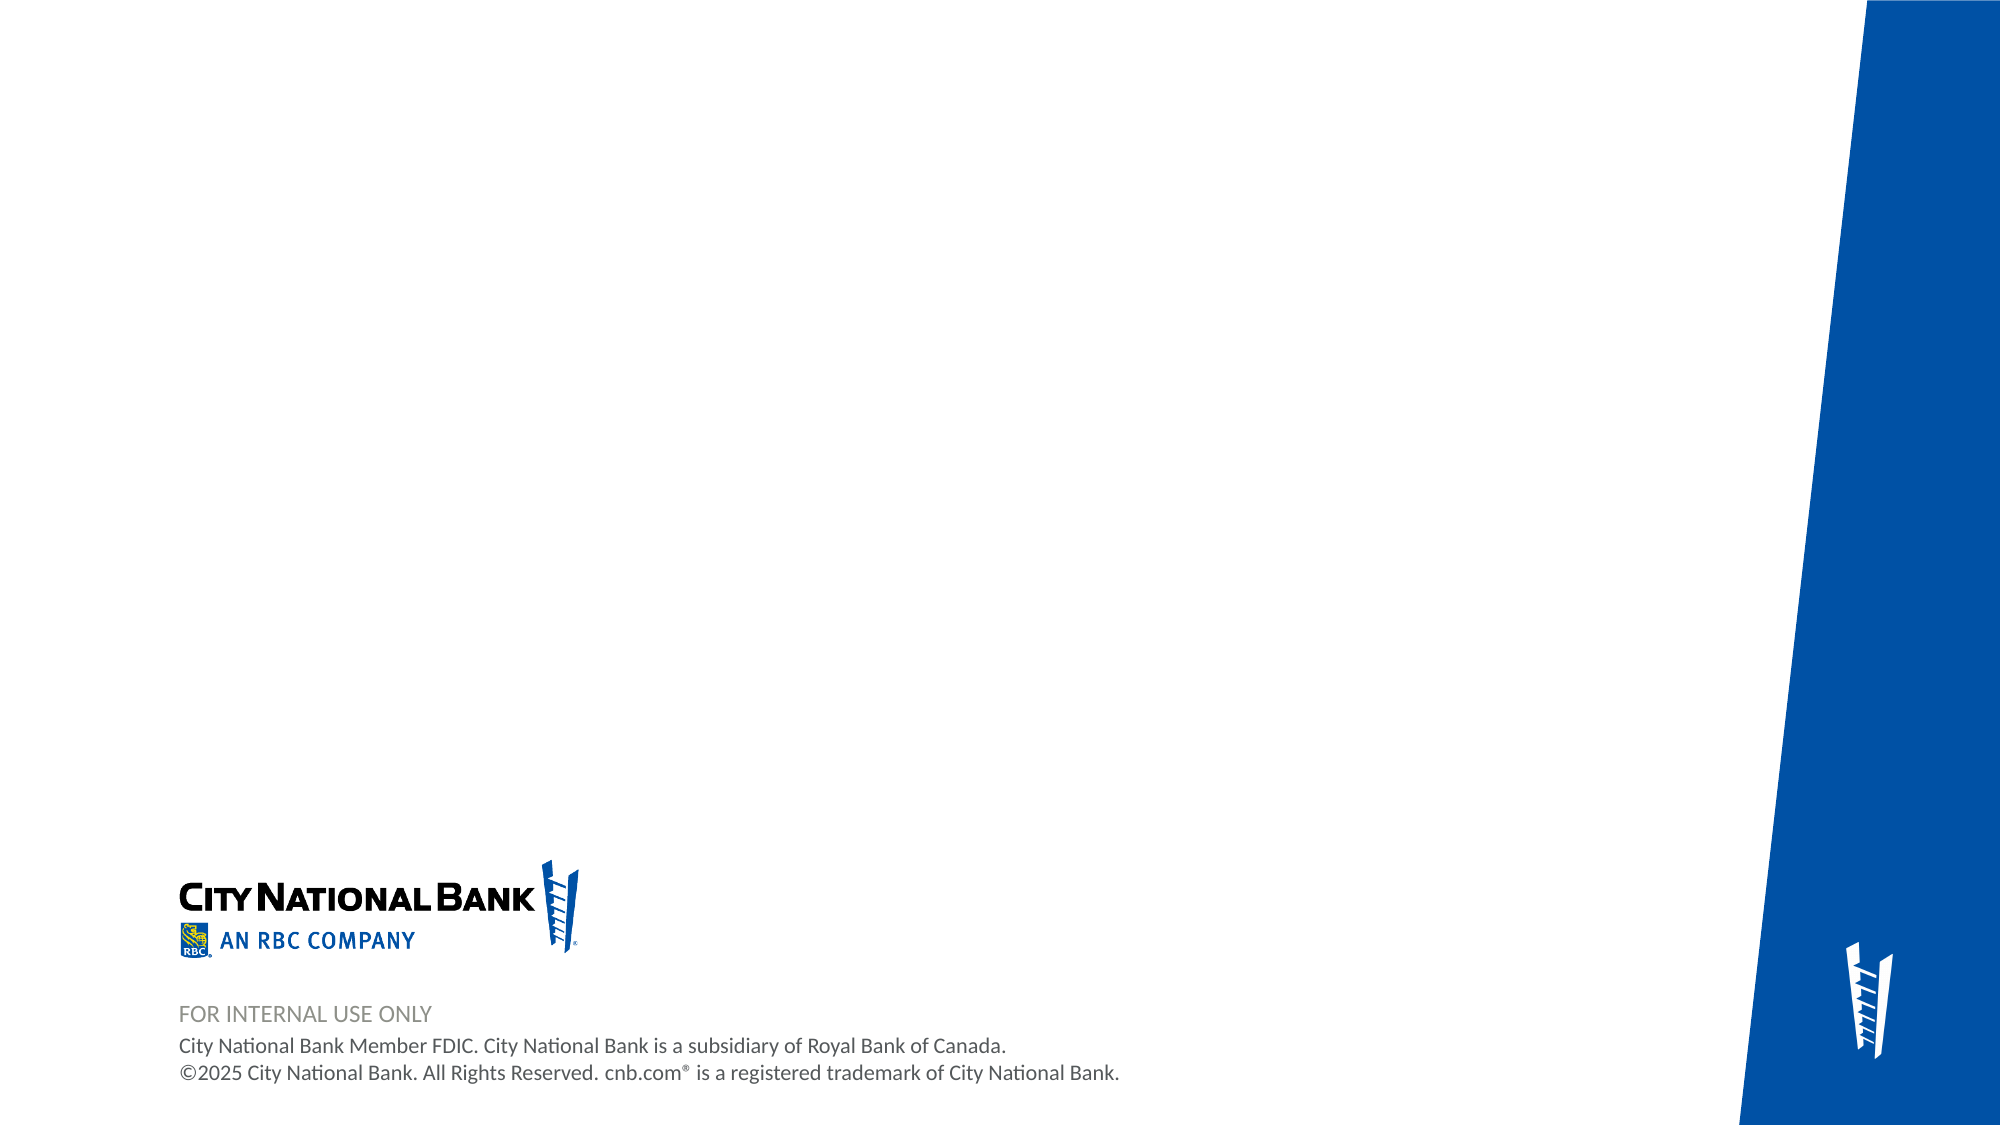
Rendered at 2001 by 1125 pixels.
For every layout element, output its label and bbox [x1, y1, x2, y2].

picture [1846, 942, 1893, 1059]
picture [179, 859, 579, 958]
